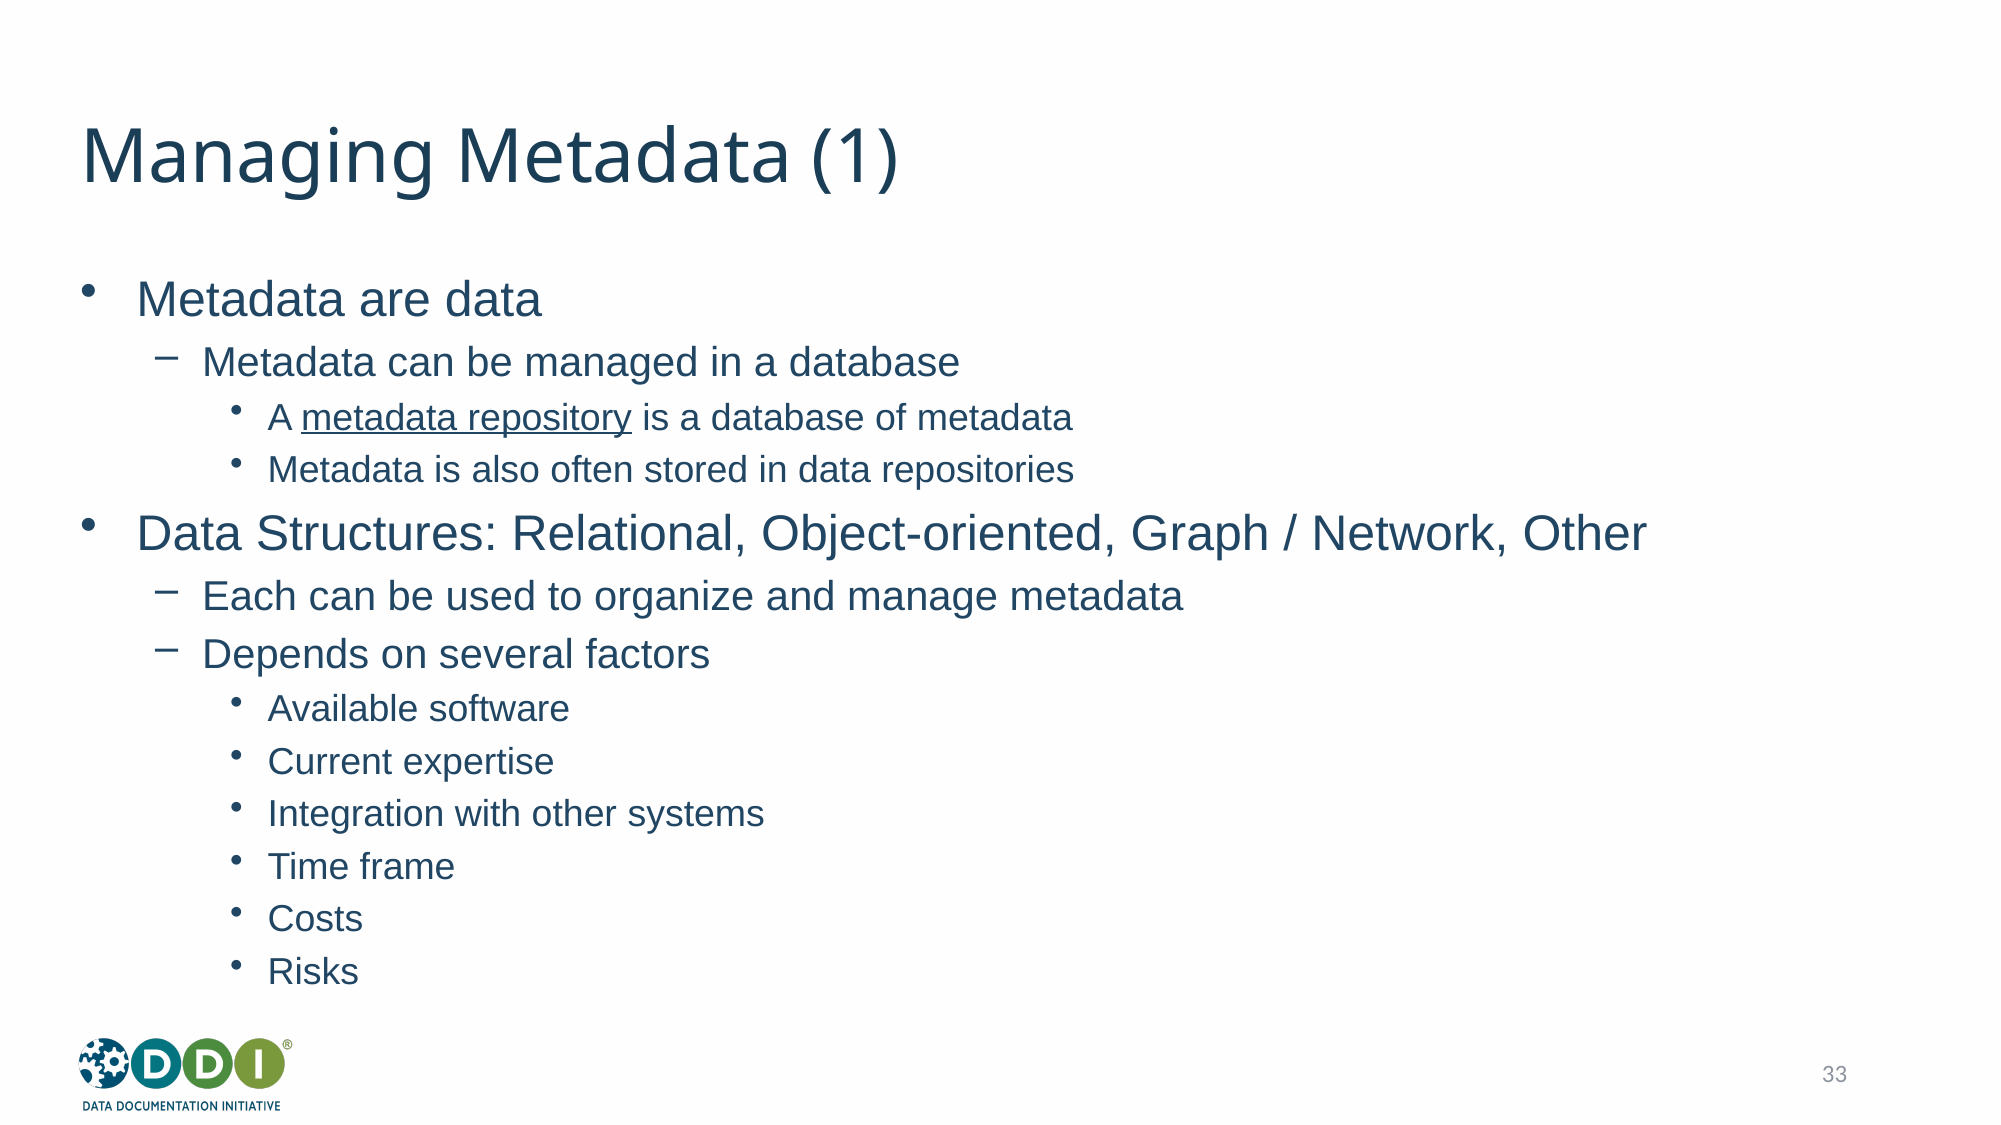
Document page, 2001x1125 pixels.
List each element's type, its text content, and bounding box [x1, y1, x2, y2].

slide_number 33 [1412, 1042, 1863, 1103]
list Metadata are data Metadata can be managed in a database A metadata repository is a database of metadata Metadata is also often stored in data repositories Data Structures: Relational, Object-oriented, Graph / Network, Other Each can be used to organize and manage metadata Depends on several factors Available software Current expertise Integration with other systems Time frame Costs Risks [65, 259, 1916, 1019]
title Managing Metadata (1) [65, 59, 1916, 247]
picture [65, 1032, 305, 1115]
